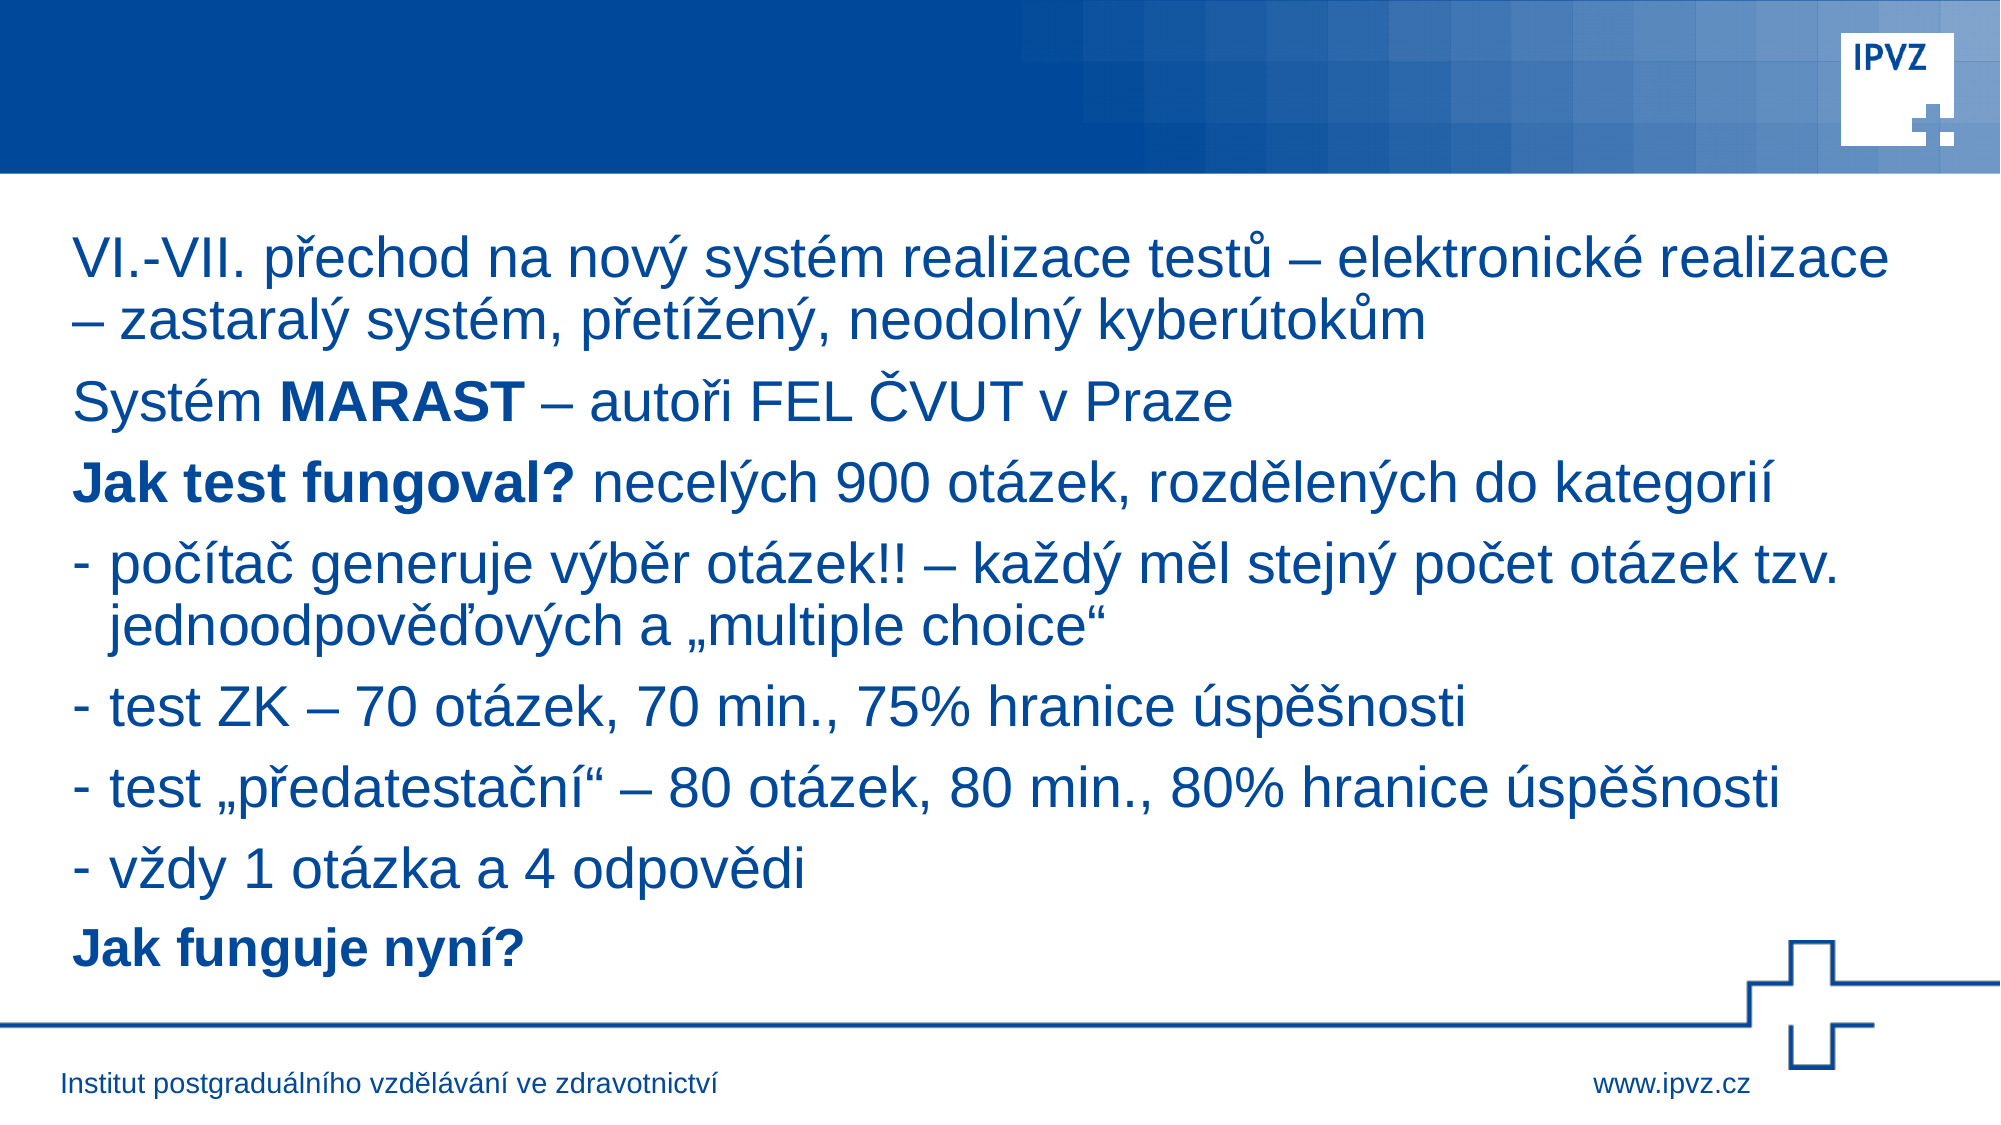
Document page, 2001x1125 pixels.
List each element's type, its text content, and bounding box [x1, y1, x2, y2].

list VI.-VII. přechod na nový systém realizace testů – elektronické realizace – zastaralý systém, přetížený, neodolný kyberútokům Systém MARAST – autoři FEL ČVUT v Praze Jak test fungoval? necelých 900 otázek, rozdělených do kategorií počítač generuje výběr otázek!! – každý měl stejný počet otázek tzv. jednoodpověďových a „multiple choice“ test ZK – 70 otázek, 70 min., 75% hranice úspěšnosti test „předatestační“ – 80 otázek, 80 min., 80% hranice úspěšnosti vždy 1 otázka a 4 odpovědi Jak funguje nyní? [57, 220, 1943, 987]
picture [1022, 0, 2000, 174]
picture [0, 940, 2000, 1070]
